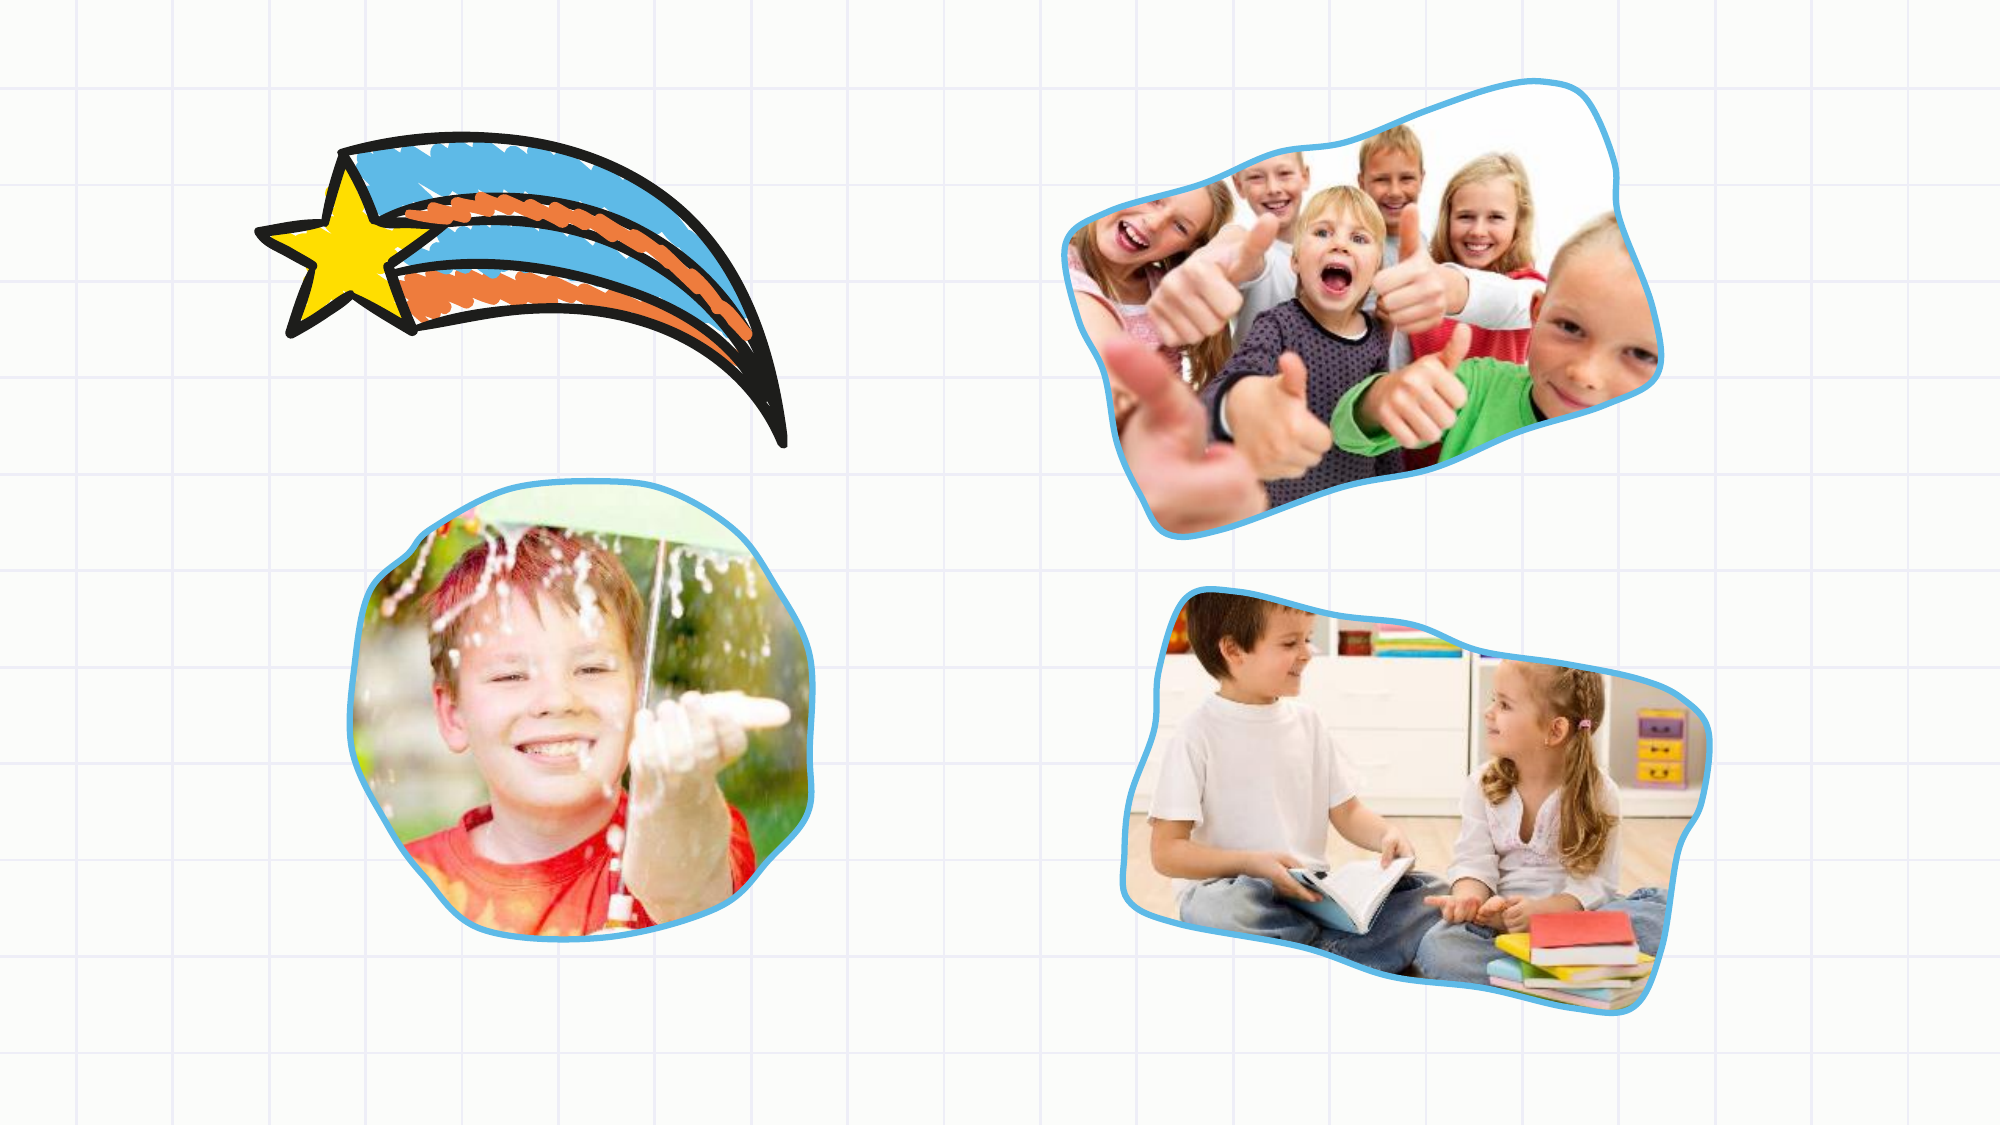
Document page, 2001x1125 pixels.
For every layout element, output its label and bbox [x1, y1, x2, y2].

picture [254, 131, 788, 449]
picture [1064, 81, 1662, 537]
picture [349, 481, 813, 940]
picture [1122, 589, 1710, 1013]
